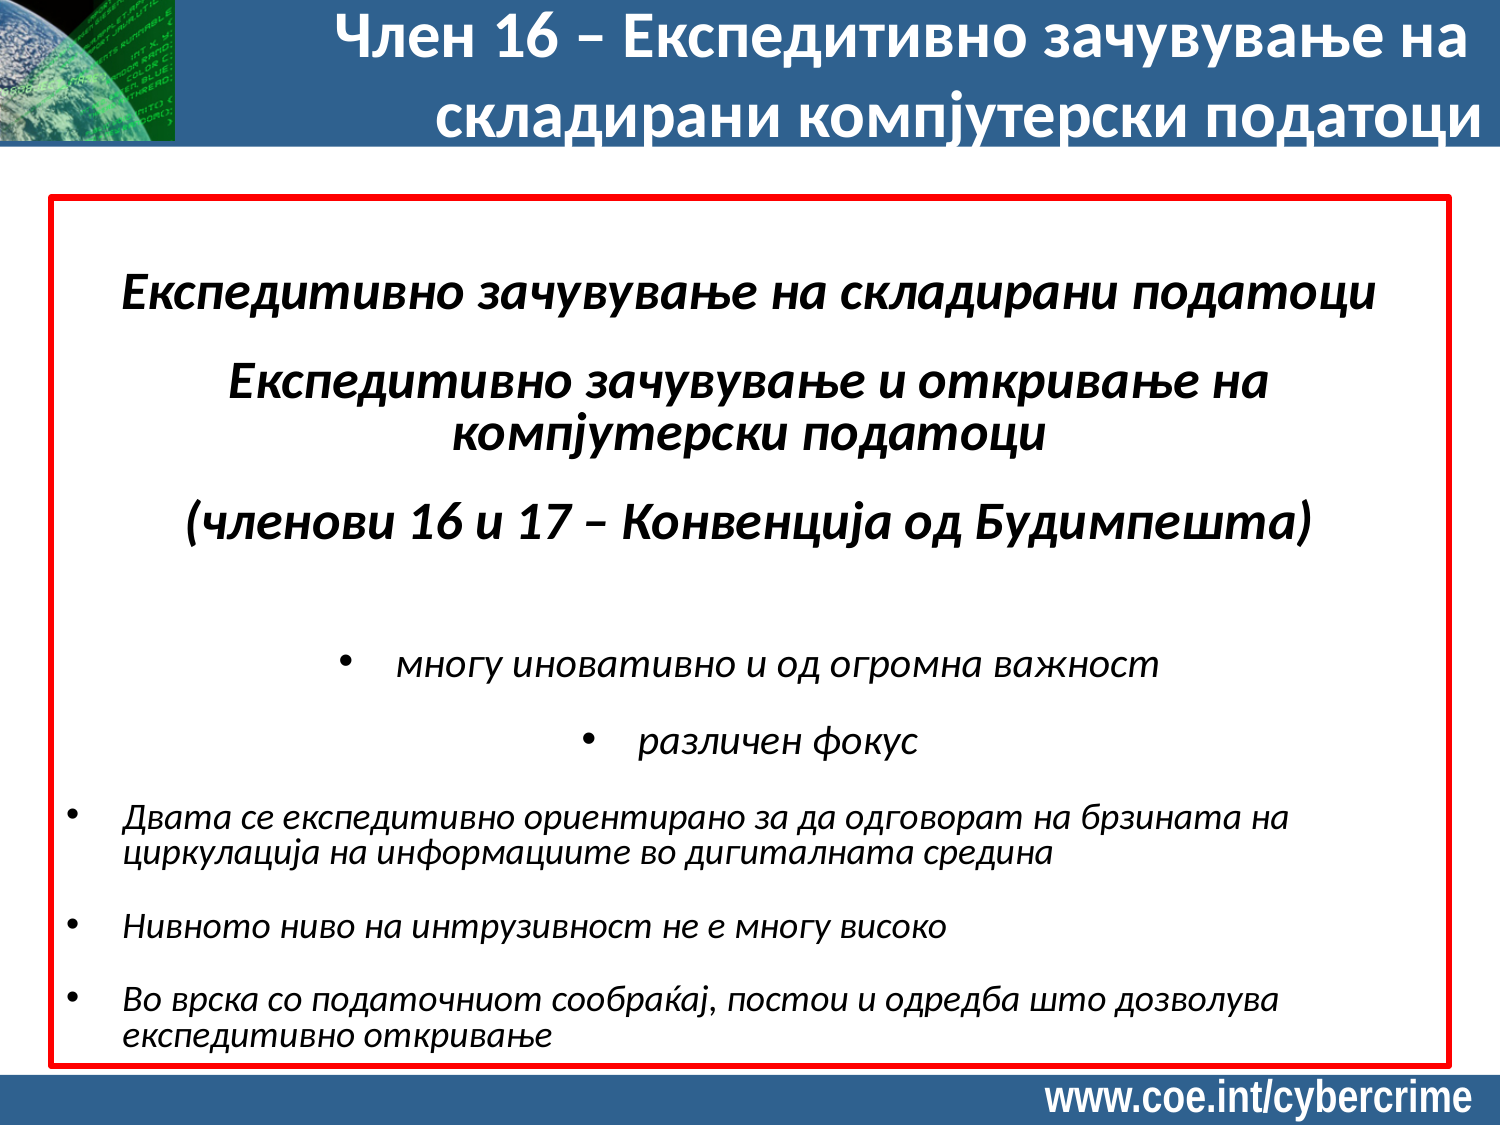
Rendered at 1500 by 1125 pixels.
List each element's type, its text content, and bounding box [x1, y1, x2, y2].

text_box www.coe.int/cybercrime [1030, 1059, 1500, 1125]
picture [0, 0, 175, 141]
text_box [0, 1073, 1030, 1125]
text_box Член 16 – Експедитивно зачувување на складирани компјутерски податоци [172, 0, 1500, 149]
text_box Експедитивно зачувување на складирани податоци Експедитивно зачувување и откривање на компјутерски податоци (членови 16 и 17 – Конвенција од Будимпешта) многу иновативно и од огромна важност различен фокус Двата се експедитивно ориентирано за да одговорат на брзината на циркулација на информациите во дигиталната средина Нивното ниво на интрузивност не е многу високо Во врска со податочниот сообраќај, постои и одредба што дозволува експедитивно откривање [51, 197, 1449, 1066]
